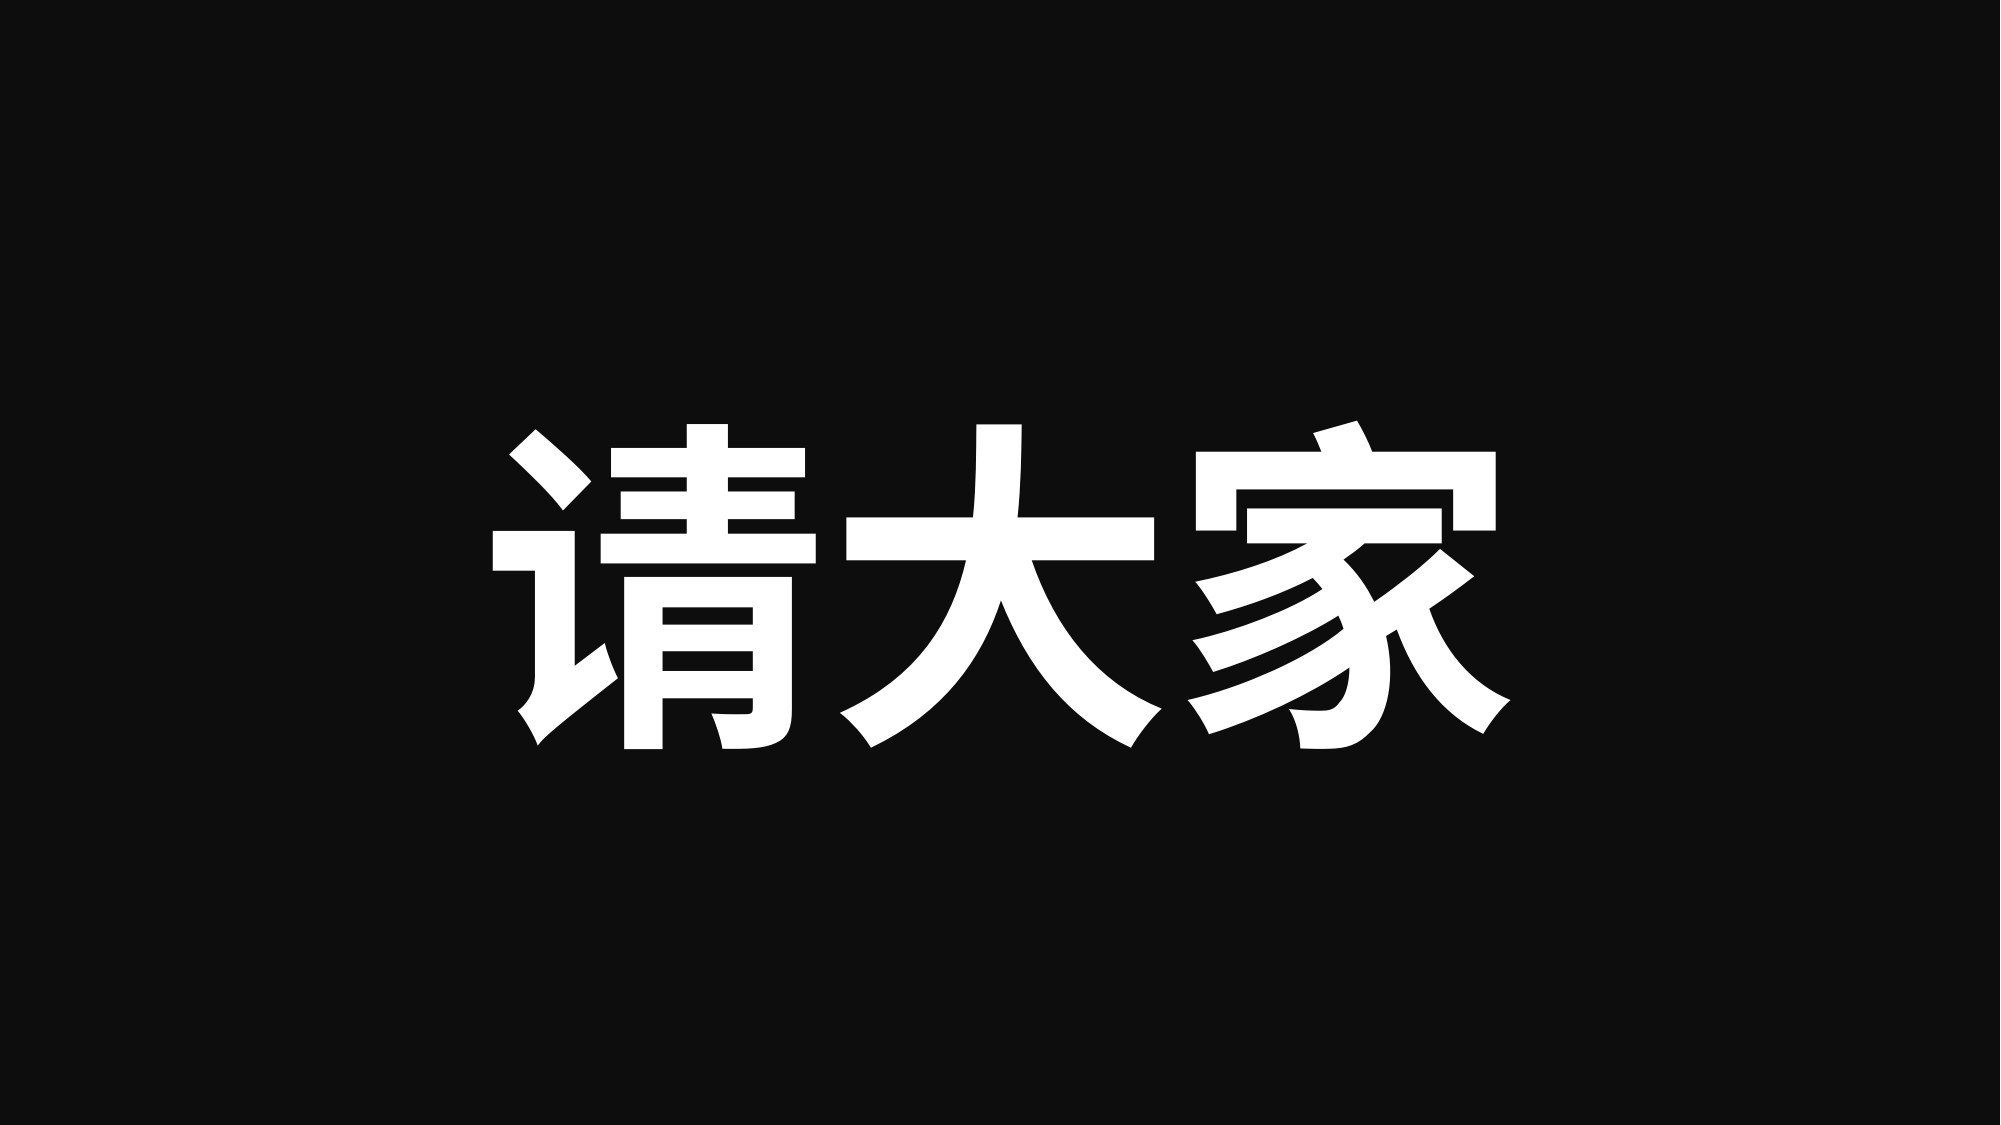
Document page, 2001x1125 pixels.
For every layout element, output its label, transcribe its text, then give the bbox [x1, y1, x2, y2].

text_box 请大家 [466, 364, 1534, 795]
